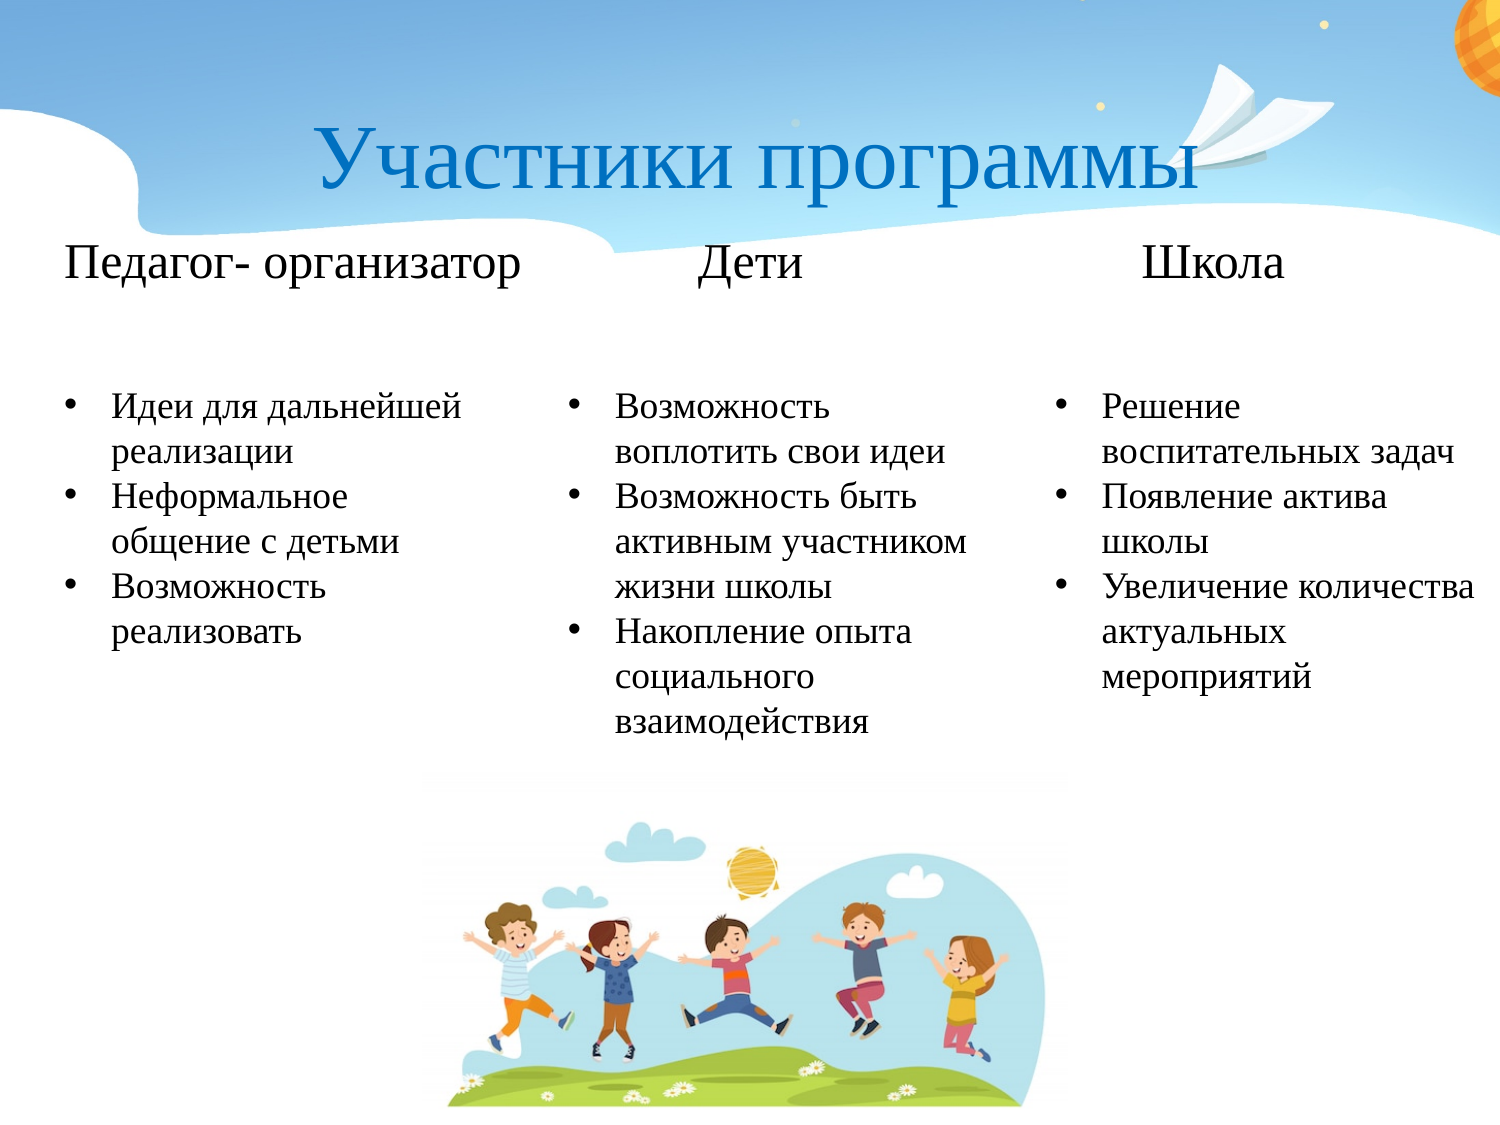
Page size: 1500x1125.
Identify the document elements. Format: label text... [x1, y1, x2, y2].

text_box Решение воспитательных задач Появление актива школы Увеличение количества актуальных мероприятий [1040, 373, 1500, 839]
picture [0, 0, 1500, 1125]
title Участники программы [109, 49, 1404, 268]
text_box Возможность воплотить свои идеи Возможность быть активным участником жизни школы Накопление опыта социального взаимодействия [553, 373, 1013, 762]
text_box Идеи для дальнейшей реализации Неформальное общение с детьми Возможность реализовать [49, 373, 510, 704]
text_box Школа [1126, 221, 1319, 297]
text_box Дети [683, 221, 939, 297]
text_box Педагог- организатор [49, 221, 554, 297]
